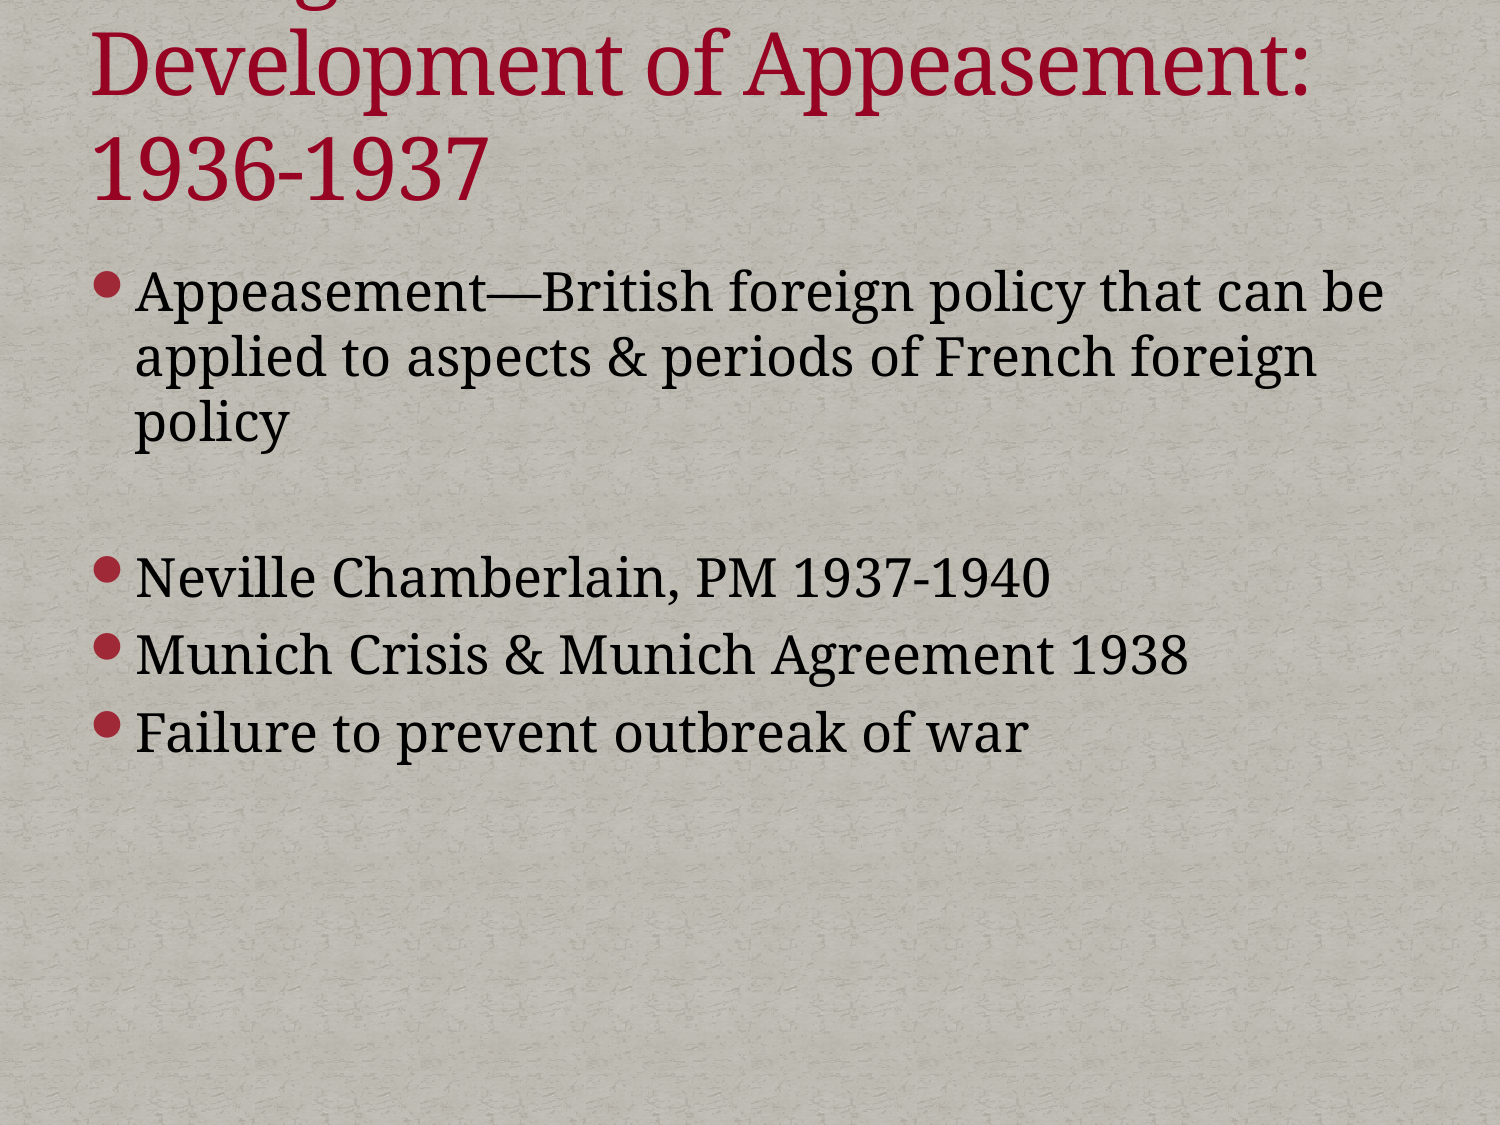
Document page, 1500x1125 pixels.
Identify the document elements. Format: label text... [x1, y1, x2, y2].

list Appeasement—British foreign policy that can be applied to aspects & periods of French foreign policy Neville Chamberlain, PM 1937-1940 Munich Crisis & Munich Agreement 1938 Failure to prevent outbreak of war [75, 249, 1425, 1125]
title Foreign Policies & the Development of Appeasement: 1936-1937 [74, 0, 1425, 225]
